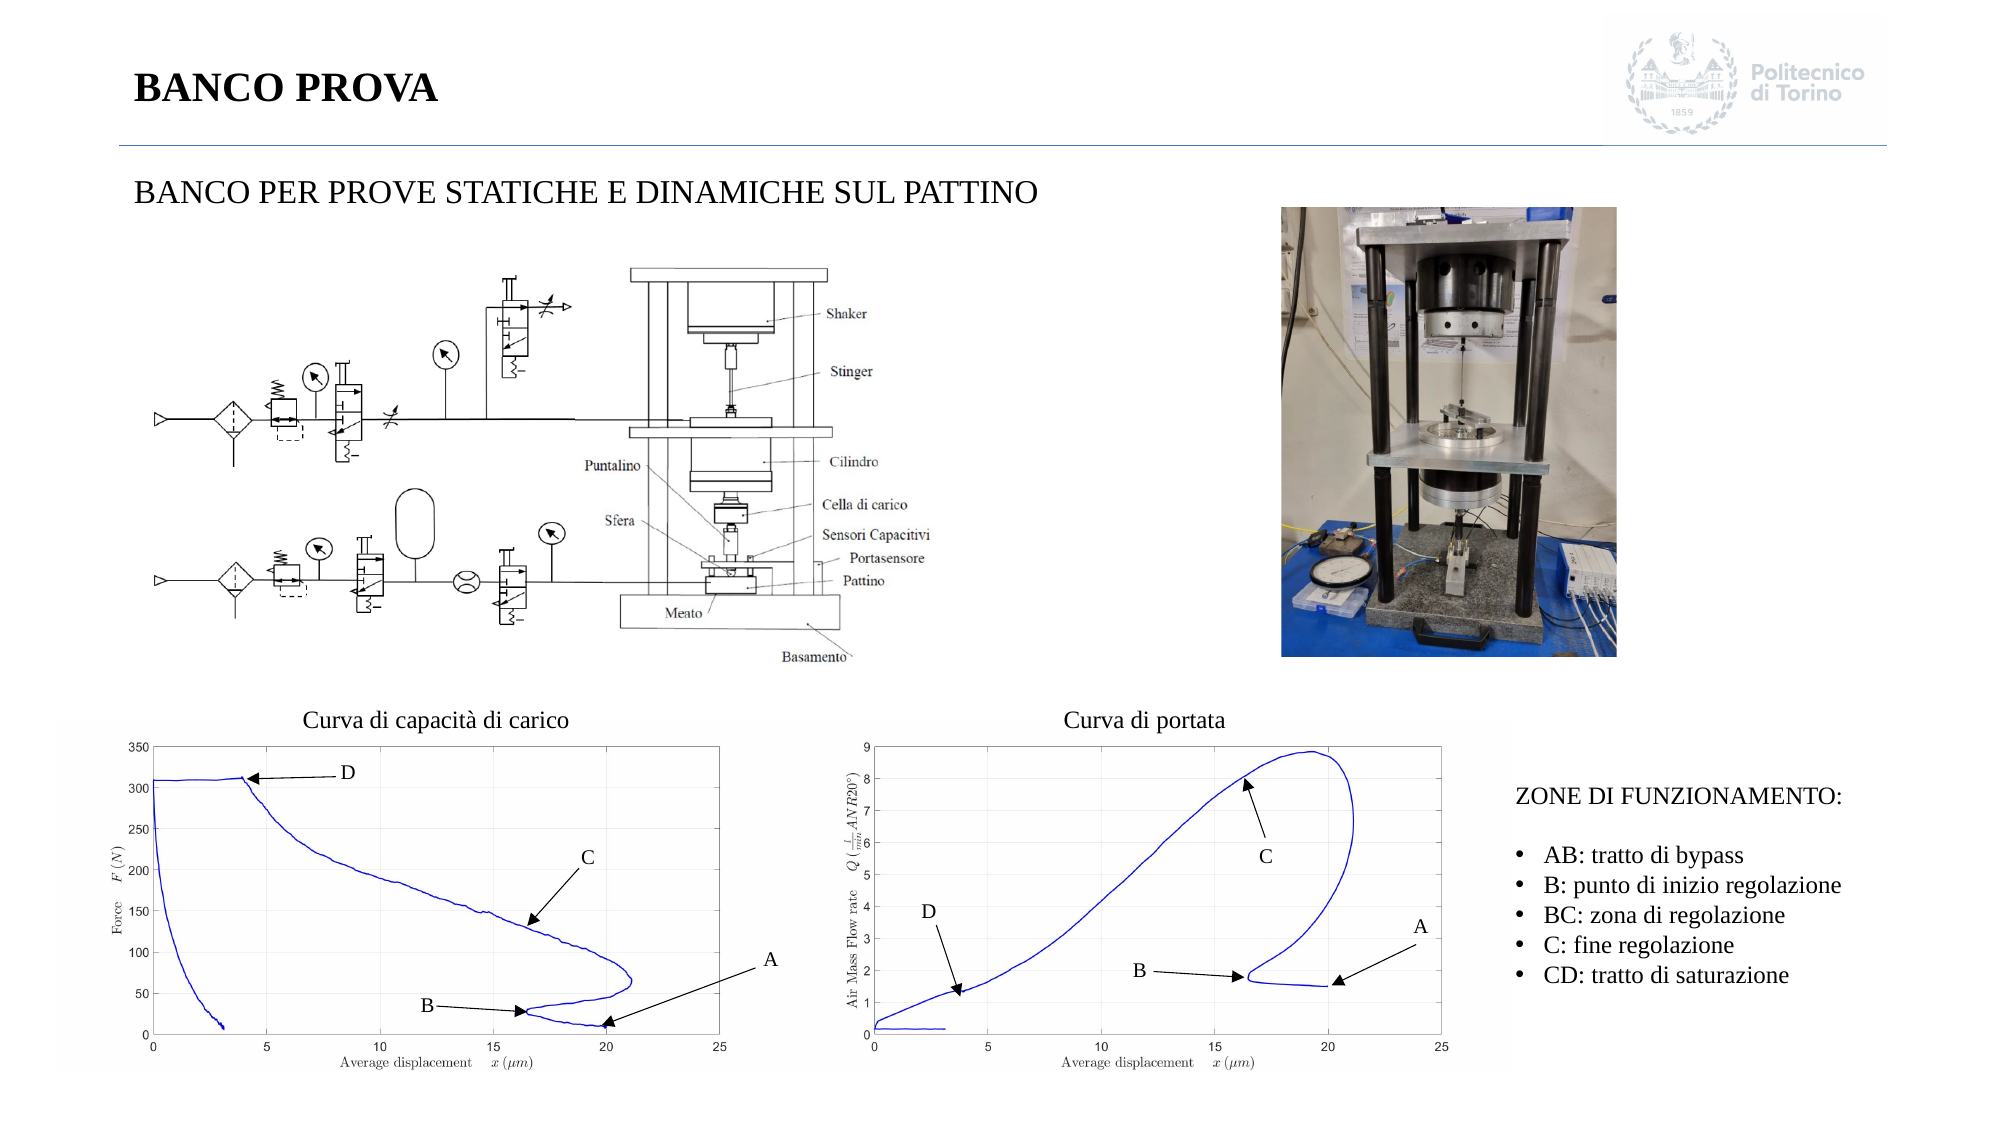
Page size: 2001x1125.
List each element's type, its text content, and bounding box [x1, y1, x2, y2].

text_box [1331, 945, 1417, 986]
text_box Banco per prove statiche e dinamiche sul pattino [119, 163, 1069, 218]
text_box Curva di portata [933, 696, 1357, 720]
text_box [936, 925, 961, 997]
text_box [436, 1006, 528, 1012]
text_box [1244, 778, 1266, 838]
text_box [1153, 971, 1245, 978]
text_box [601, 967, 756, 1026]
picture [58, 720, 1511, 1073]
picture [1602, 13, 1887, 146]
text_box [527, 868, 580, 926]
text_box Curva di capacità di carico [224, 696, 648, 720]
text_box ZONE DI FUNZIONAMENTO: AB: tratto di bypass B: punto di inizio regolazione BC: zona di regolazione C: fine regolazione CD: tratto di saturazione [1511, 771, 1910, 997]
picture [1281, 207, 1617, 657]
text_box BANCO PROVA [119, 52, 808, 117]
picture [144, 263, 942, 683]
